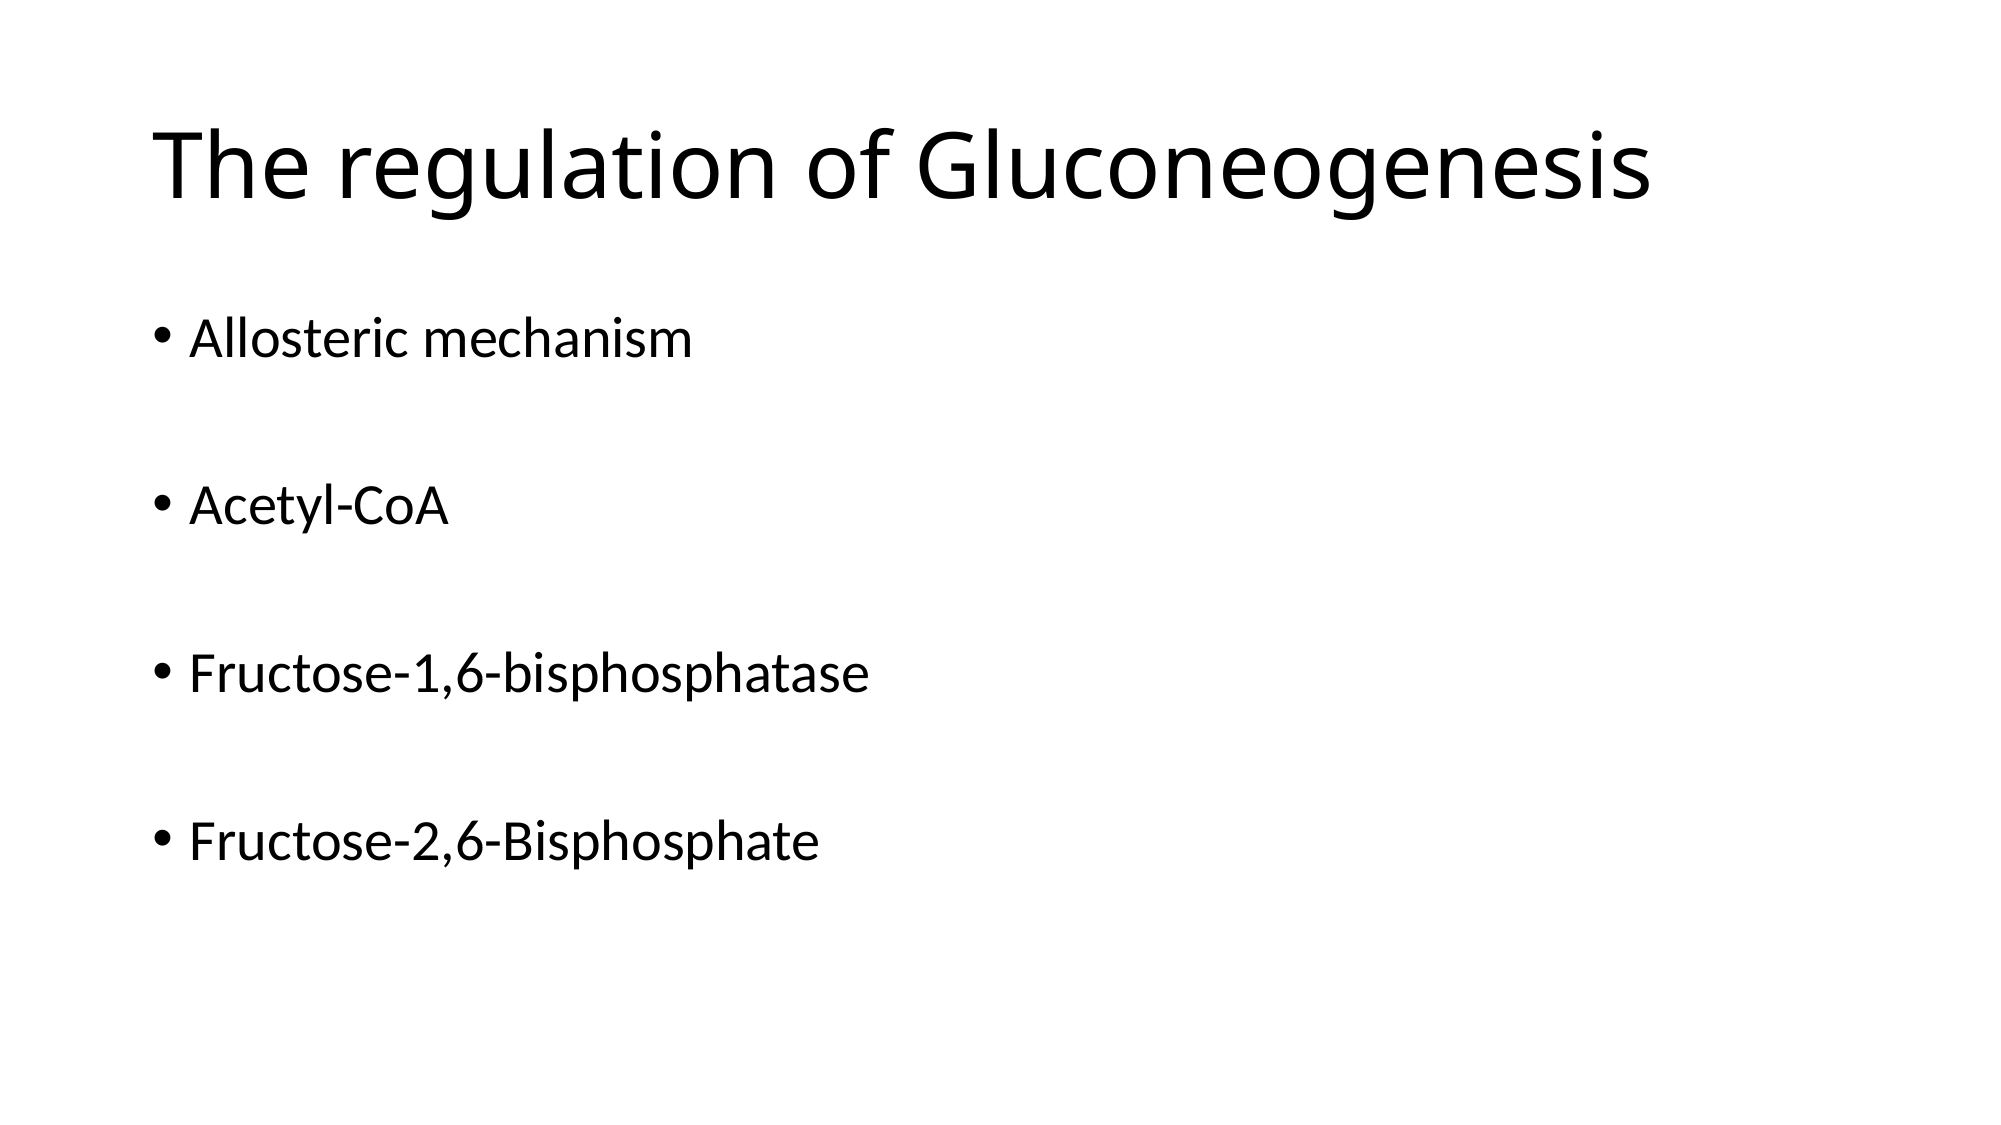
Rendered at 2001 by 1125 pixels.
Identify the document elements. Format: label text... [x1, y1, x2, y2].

list Allosteric mechanism Acetyl-CoA Fructose-1,6-bisphosphatase Fructose-2,6-Bisphosphate [137, 299, 1863, 1014]
title The regulation of Gluconeogenesis [137, 59, 1863, 278]
